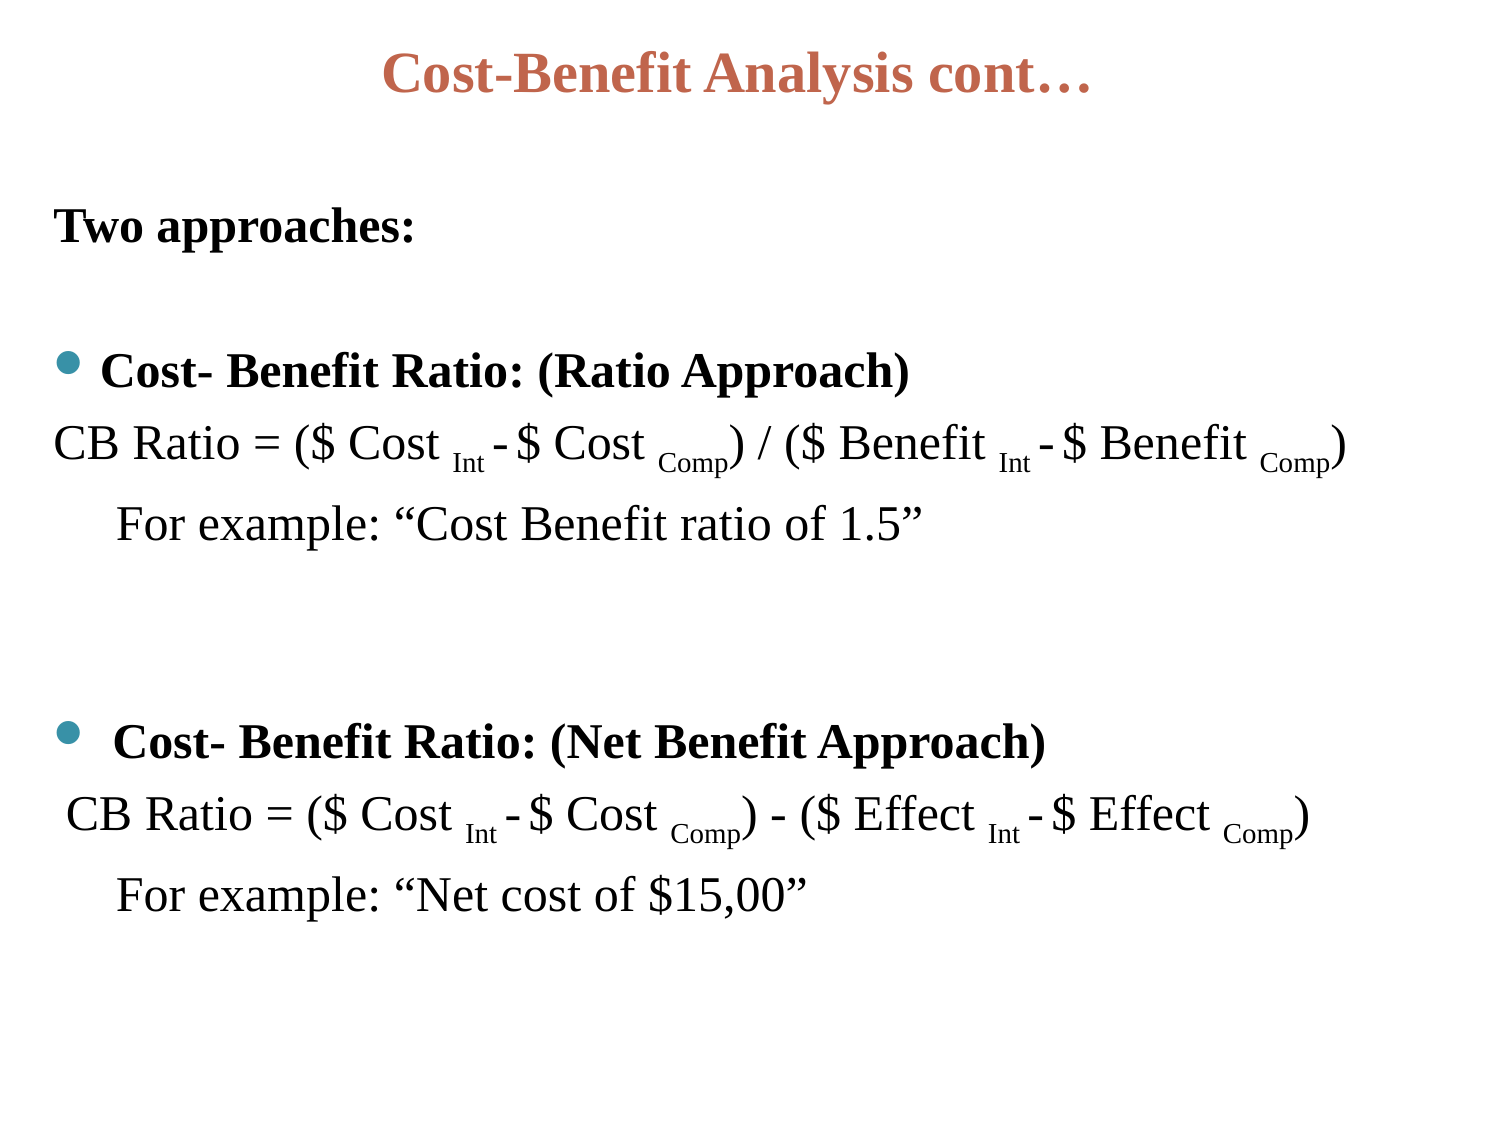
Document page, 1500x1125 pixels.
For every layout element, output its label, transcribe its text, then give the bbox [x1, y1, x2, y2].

list Two approaches: Cost- Benefit Ratio: (Ratio Approach) CB Ratio = ($ Cost Int - $ Cost Comp) / ($ Benefit Int - $ Benefit Comp) For example: “Cost Benefit ratio of 1.5” Cost- Benefit Ratio: (Net Benefit Approach) CB Ratio = ($ Cost Int - $ Cost Comp) - ($ Effect Int - $ Effect Comp) For example: “Net cost of $15,00” [24, 112, 1500, 1075]
title Cost-Benefit Analysis cont… [0, 0, 1475, 138]
